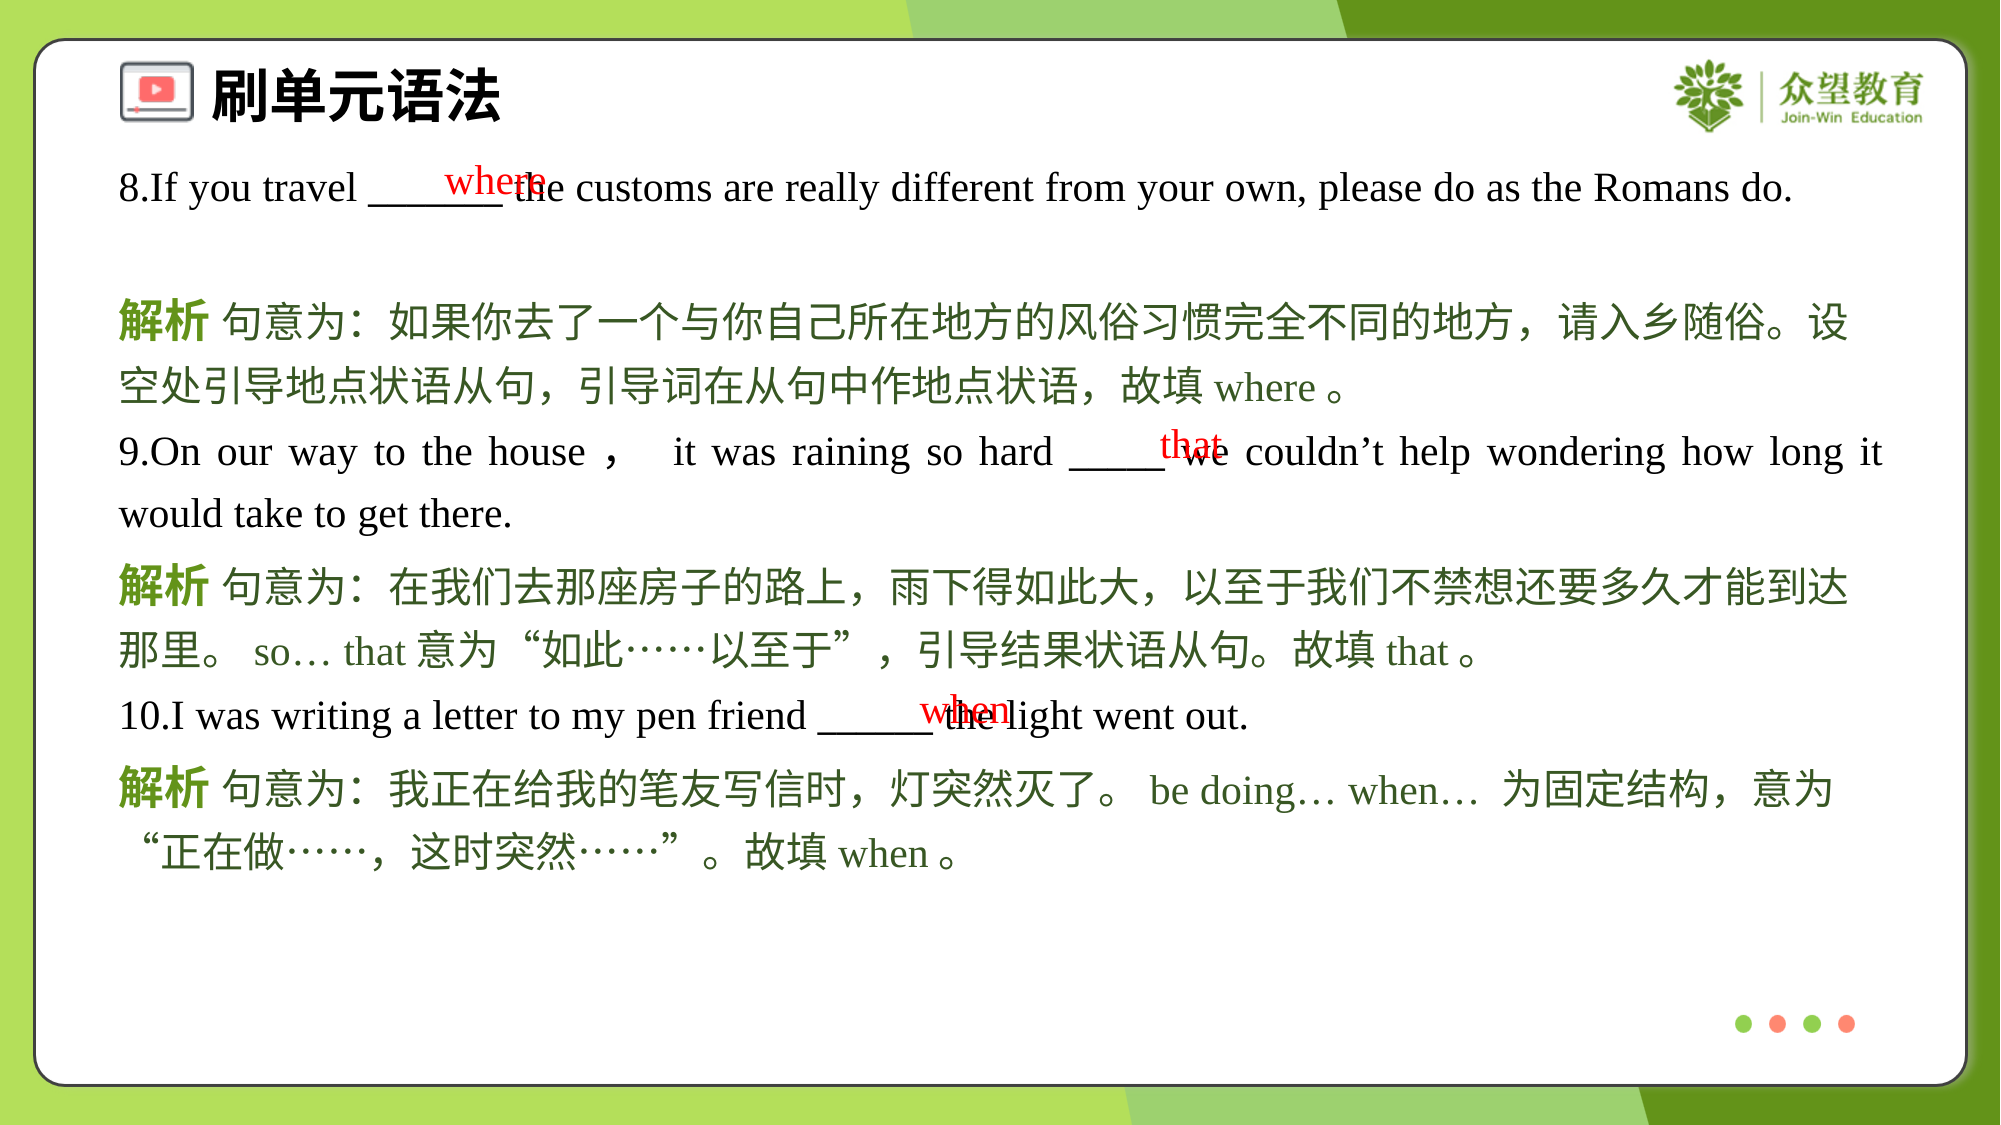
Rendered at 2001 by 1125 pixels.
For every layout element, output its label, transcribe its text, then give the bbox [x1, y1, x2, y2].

text_box 解析 句意为：如果你去了一个与你自己所在地方的风俗习惯完全不同的地方，请入乡随俗。设空处引导地点状语从句，引导词在从句中作地点状语，故填where。 [118, 278, 1883, 405]
text_box where [439, 140, 552, 199]
text_box 9.On our way to the house， it was raining so hard _____ we couldn’t help wondering how long it would take to get there. [118, 411, 1883, 531]
text_box 解析 句意为：在我们去那座房子的路上，雨下得如此大，以至于我们不禁想还要多久才能到达那里。so… that意为“如此……以至于”，引导结果状语从句。故填that。 [118, 542, 1883, 669]
text_box 解析 句意为：我正在给我的笔友写信时，灯突然灭了。be doing… when… 为固定结构，意为“正在做……，这时突然……”。故填when。 [118, 744, 1883, 871]
picture [0, 0, 2000, 1125]
text_box when [915, 669, 1015, 727]
text_box 8.If you travel _______ the customs are really different from your own, please do as the Romans do. [118, 146, 1883, 267]
text_box 10.I was writing a letter to my pen friend ______ the light went out. [118, 675, 1883, 733]
text_box that [1155, 404, 1227, 463]
